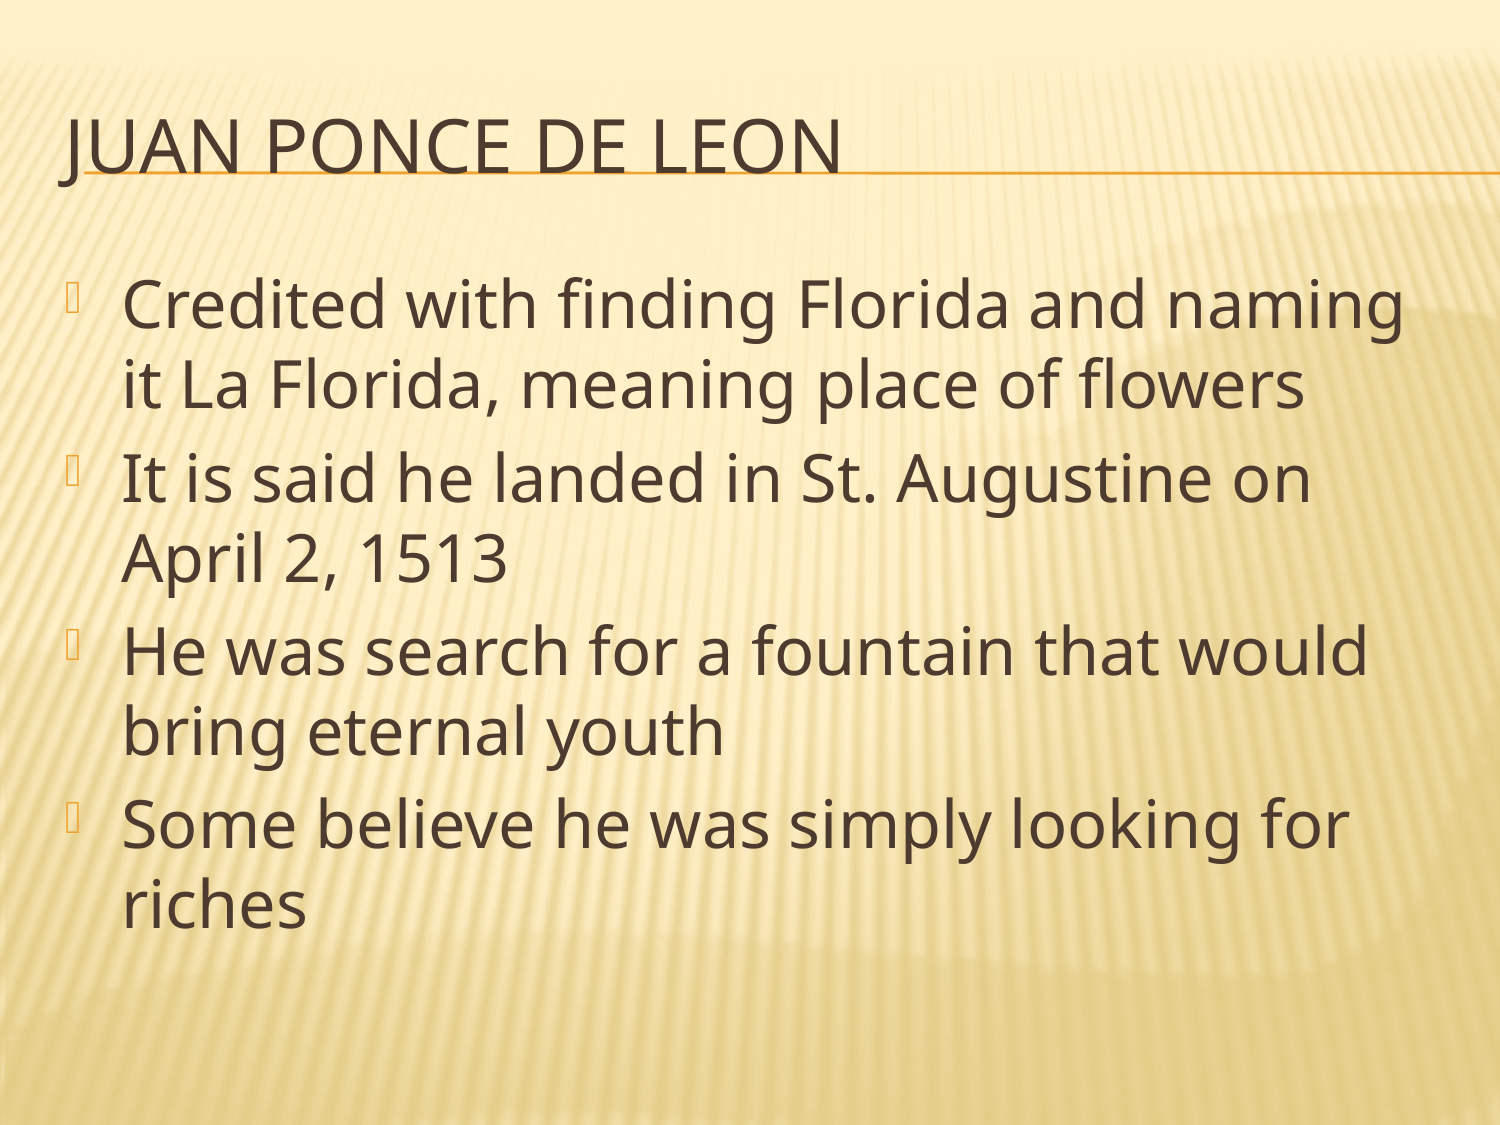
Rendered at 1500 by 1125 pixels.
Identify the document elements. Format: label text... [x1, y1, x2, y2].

list Credited with finding Florida and naming it La Florida, meaning place of flowers It is said he landed in St. Augustine on April 2, 1513 He was search for a fountain that would bring eternal youth Some believe he was simply looking for riches [50, 254, 1475, 998]
title Juan Ponce de leon [50, 75, 1475, 213]
